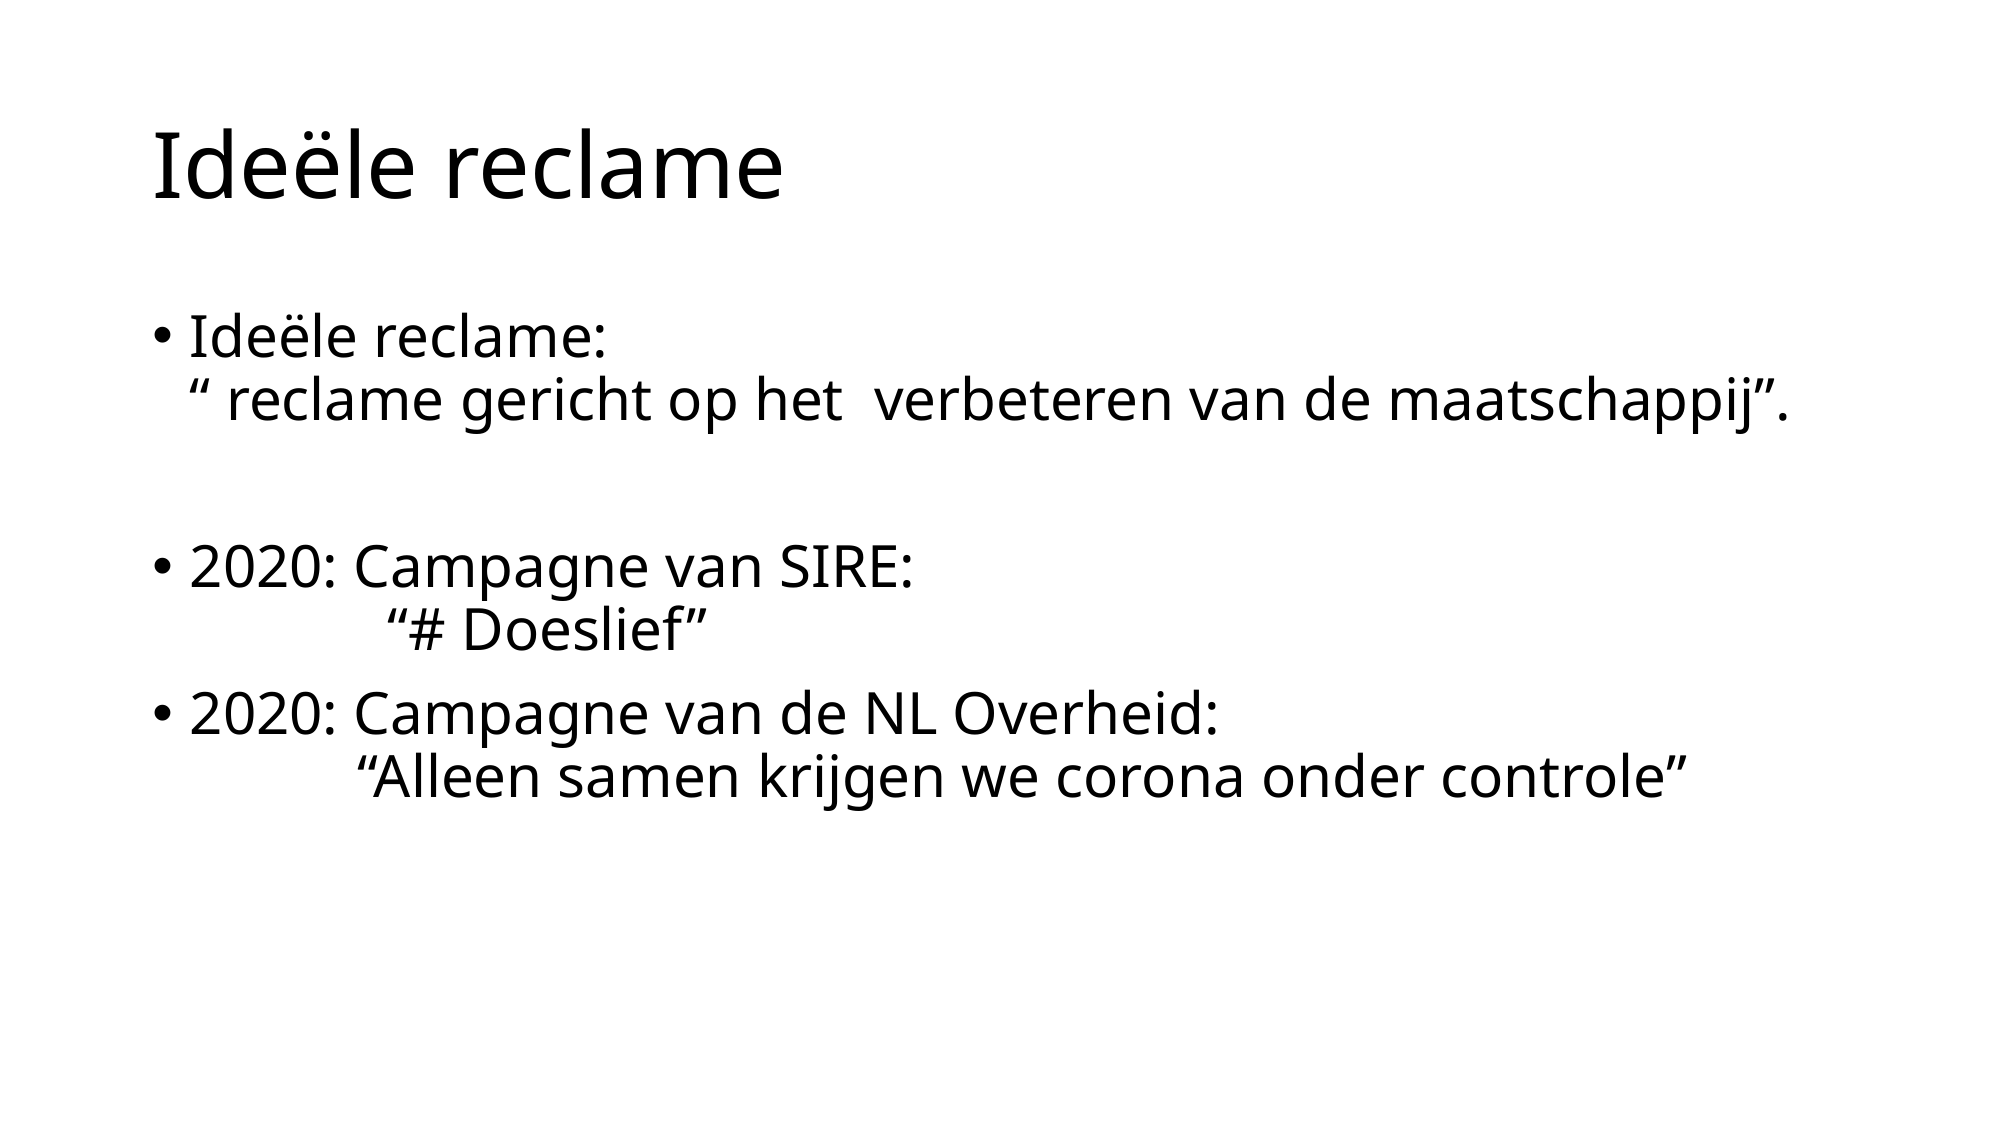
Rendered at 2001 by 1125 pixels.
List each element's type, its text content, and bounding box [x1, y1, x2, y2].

title Ideële reclame [137, 59, 1863, 278]
list Ideële reclame: “ reclame gericht op het verbeteren van de maatschappij”. 2020: Campagne van SIRE: “# Doeslief” 2020: Campagne van de NL Overheid: “Alleen samen krijgen we corona onder controle” [137, 299, 1863, 1014]
